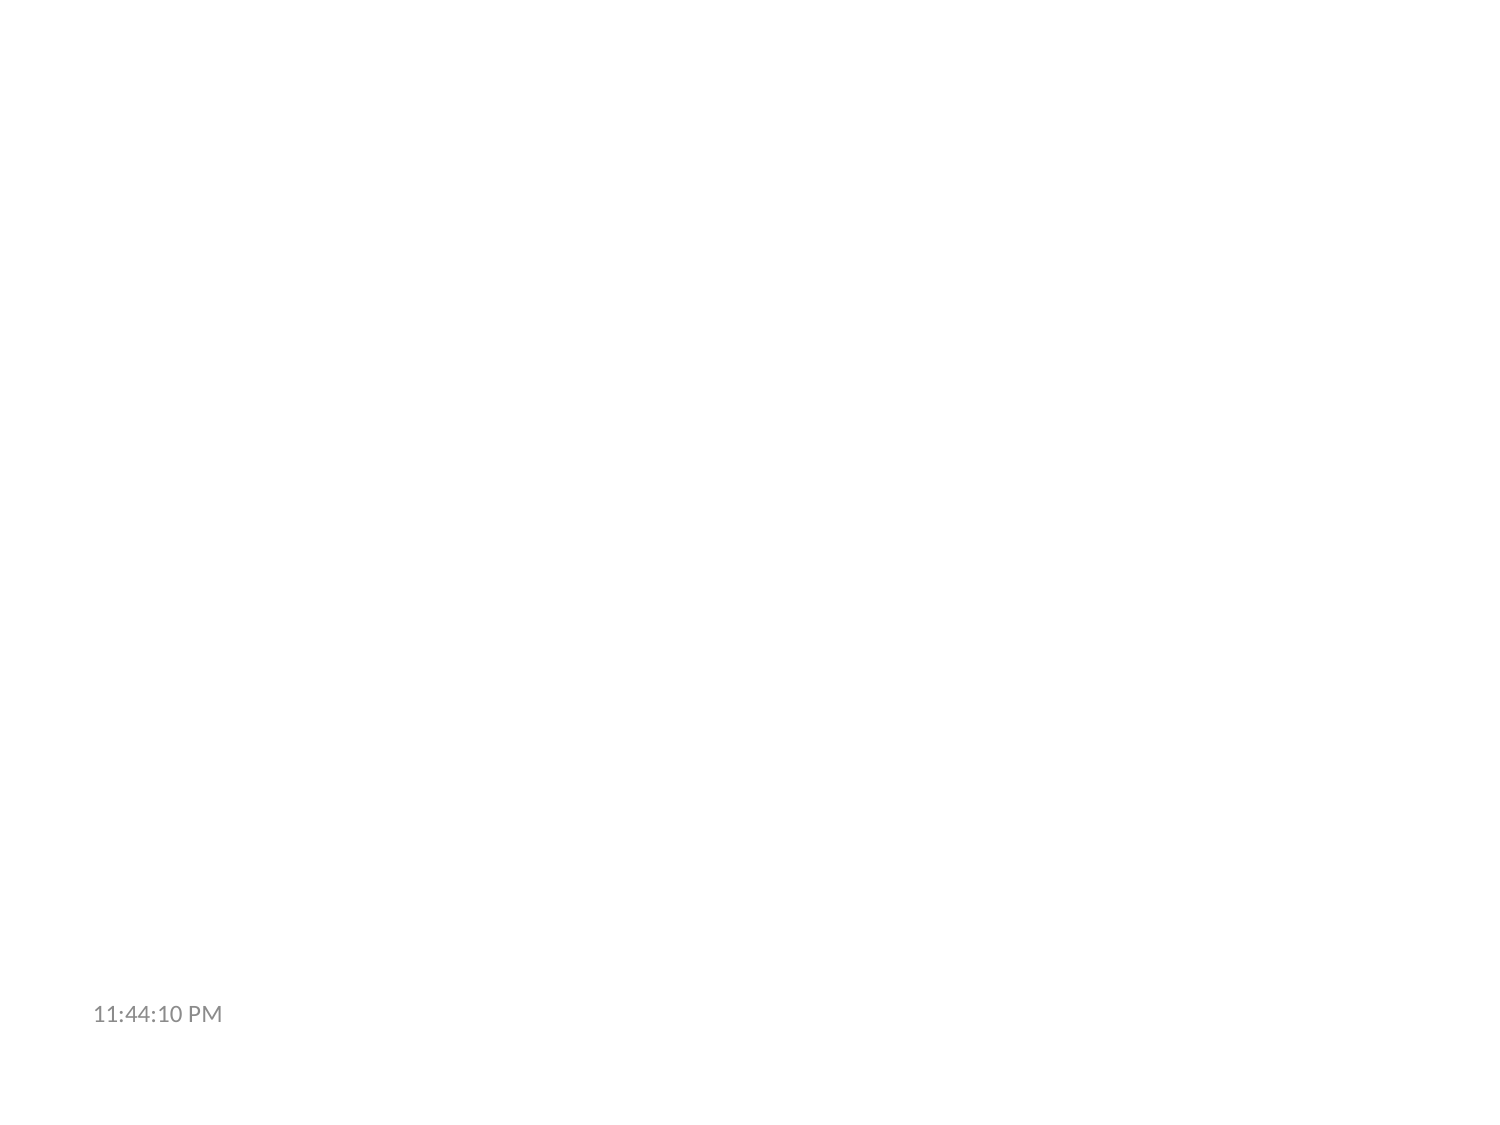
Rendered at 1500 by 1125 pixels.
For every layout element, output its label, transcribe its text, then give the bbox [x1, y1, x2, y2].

text_box 3:35:09 PM [77, 982, 428, 1043]
